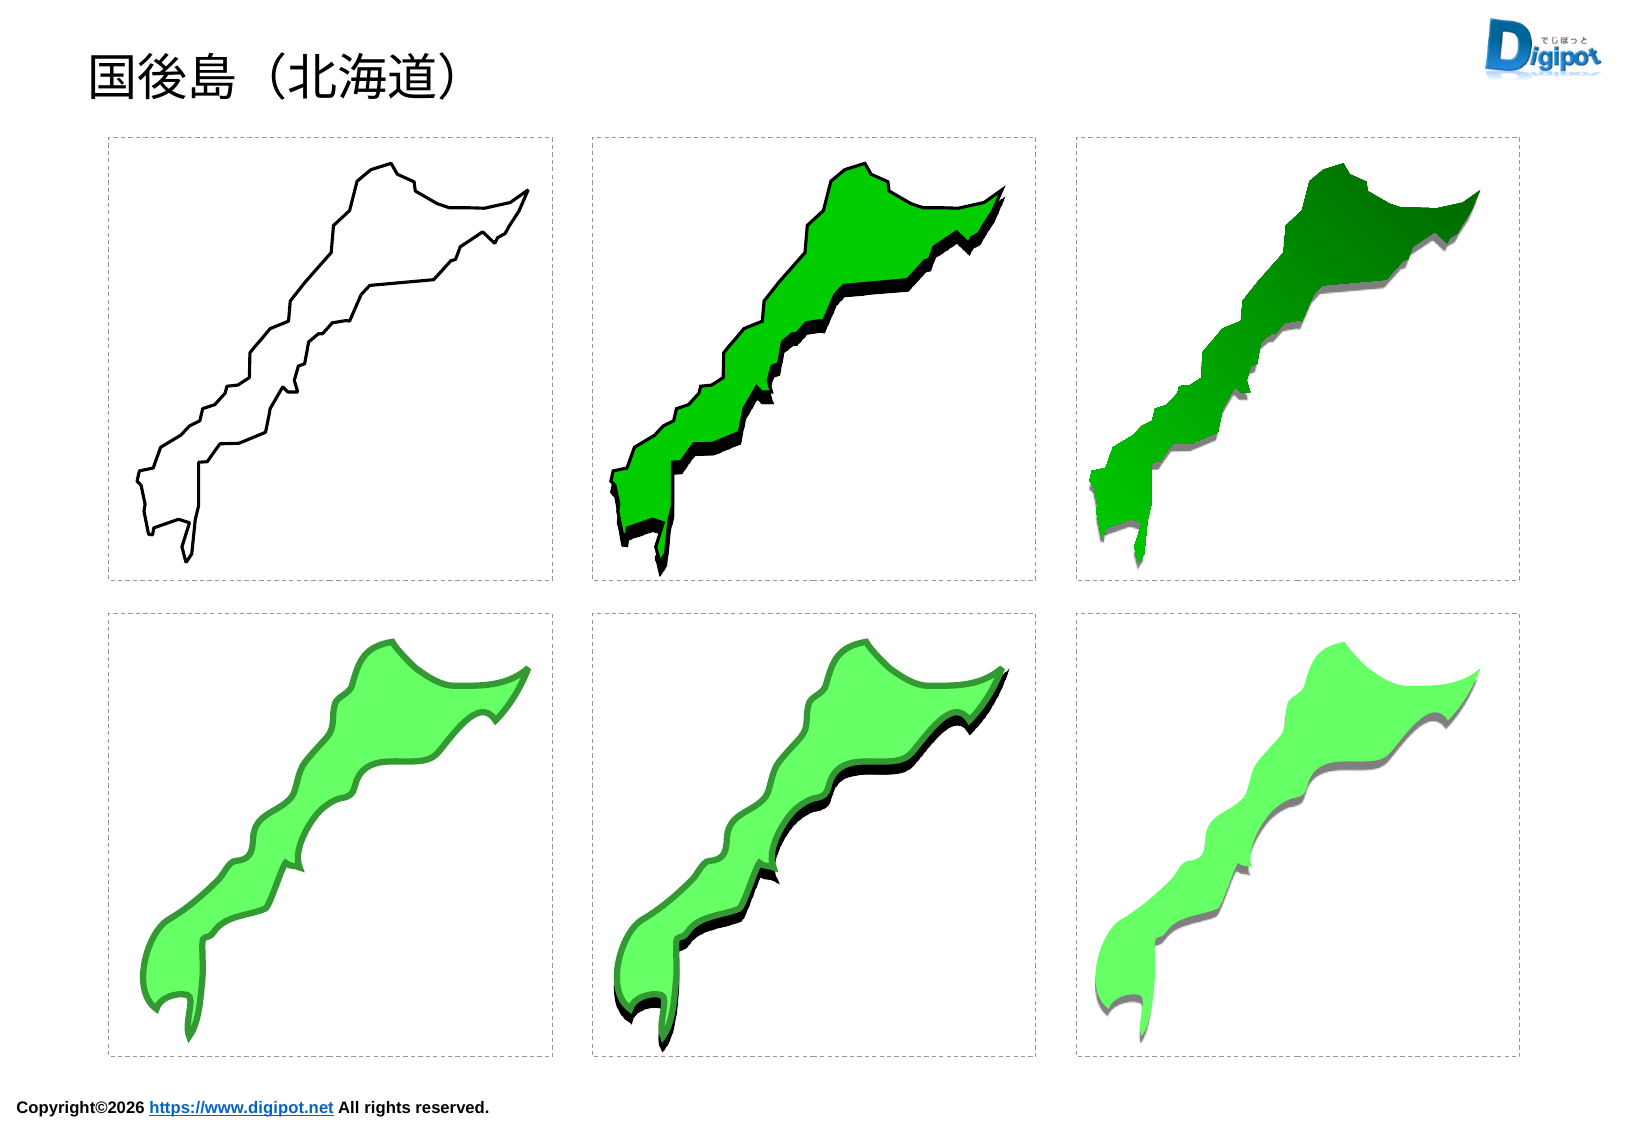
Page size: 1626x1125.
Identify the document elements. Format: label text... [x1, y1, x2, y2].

text_box [142, 640, 530, 1039]
text_box [1094, 640, 1482, 1039]
text_box [136, 162, 530, 564]
text_box [1088, 162, 1483, 566]
picture [1485, 18, 1602, 82]
text_box [609, 162, 1005, 566]
text_box [615, 640, 1004, 1039]
text_box 国後島（北海道） [72, 38, 503, 113]
